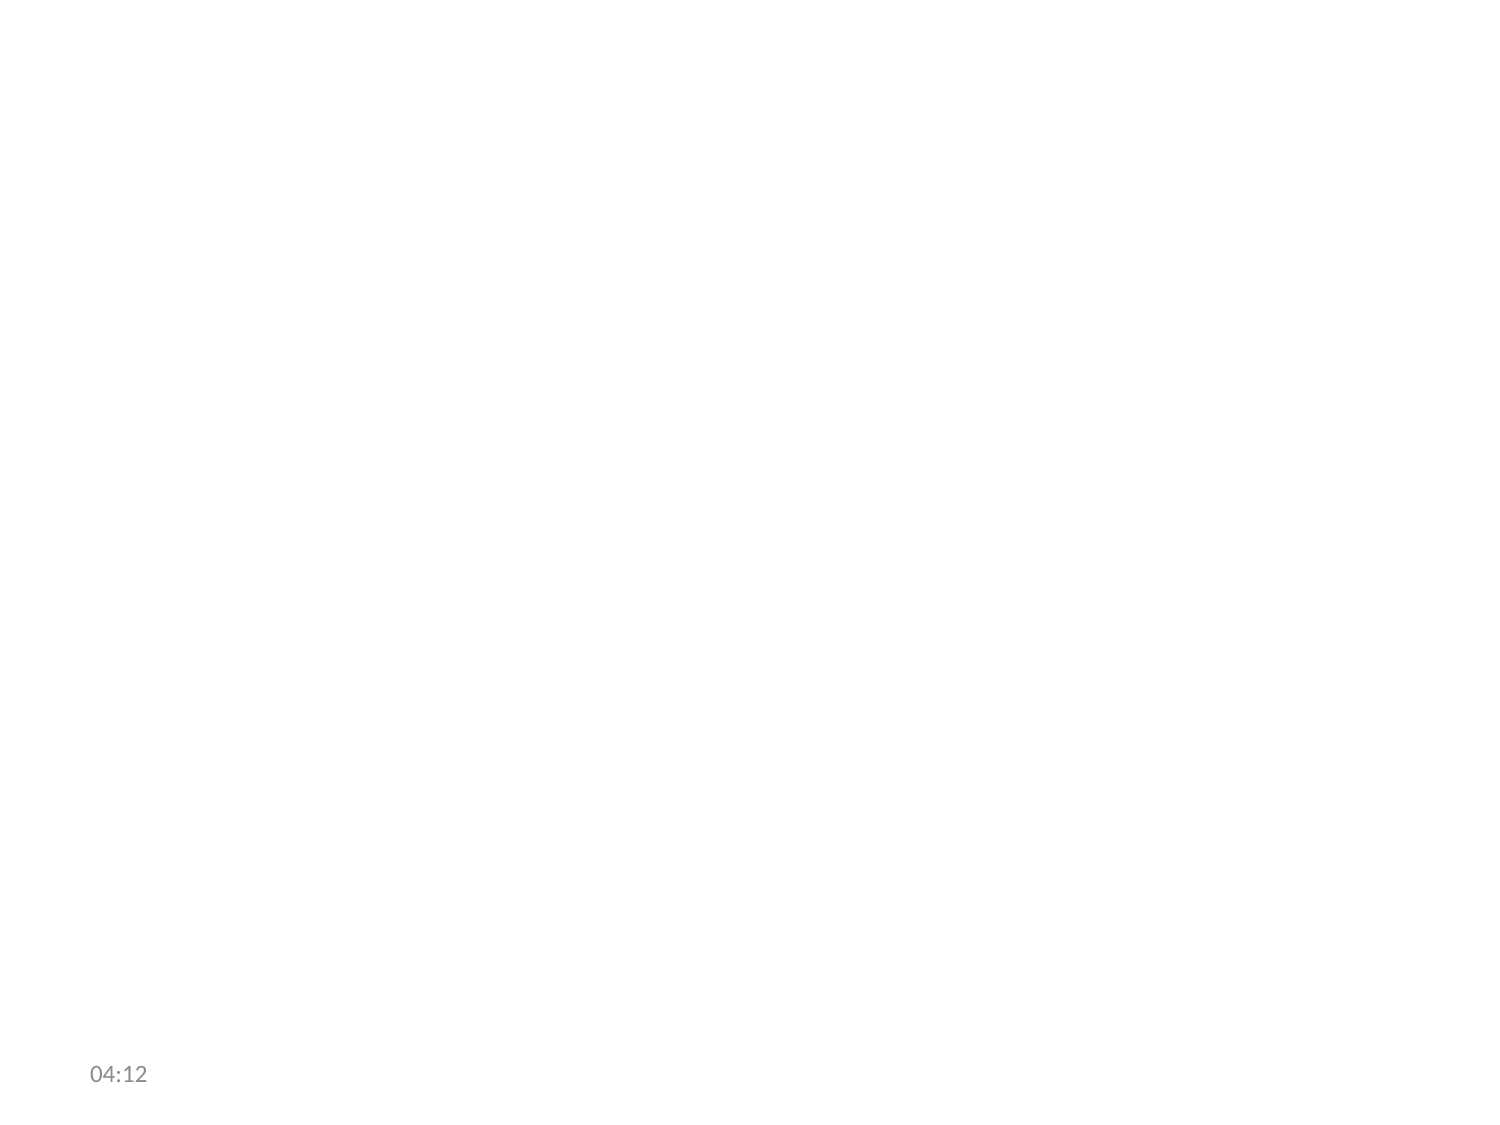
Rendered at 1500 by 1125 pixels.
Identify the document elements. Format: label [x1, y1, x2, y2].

slide_number [75, 1042, 425, 1103]
